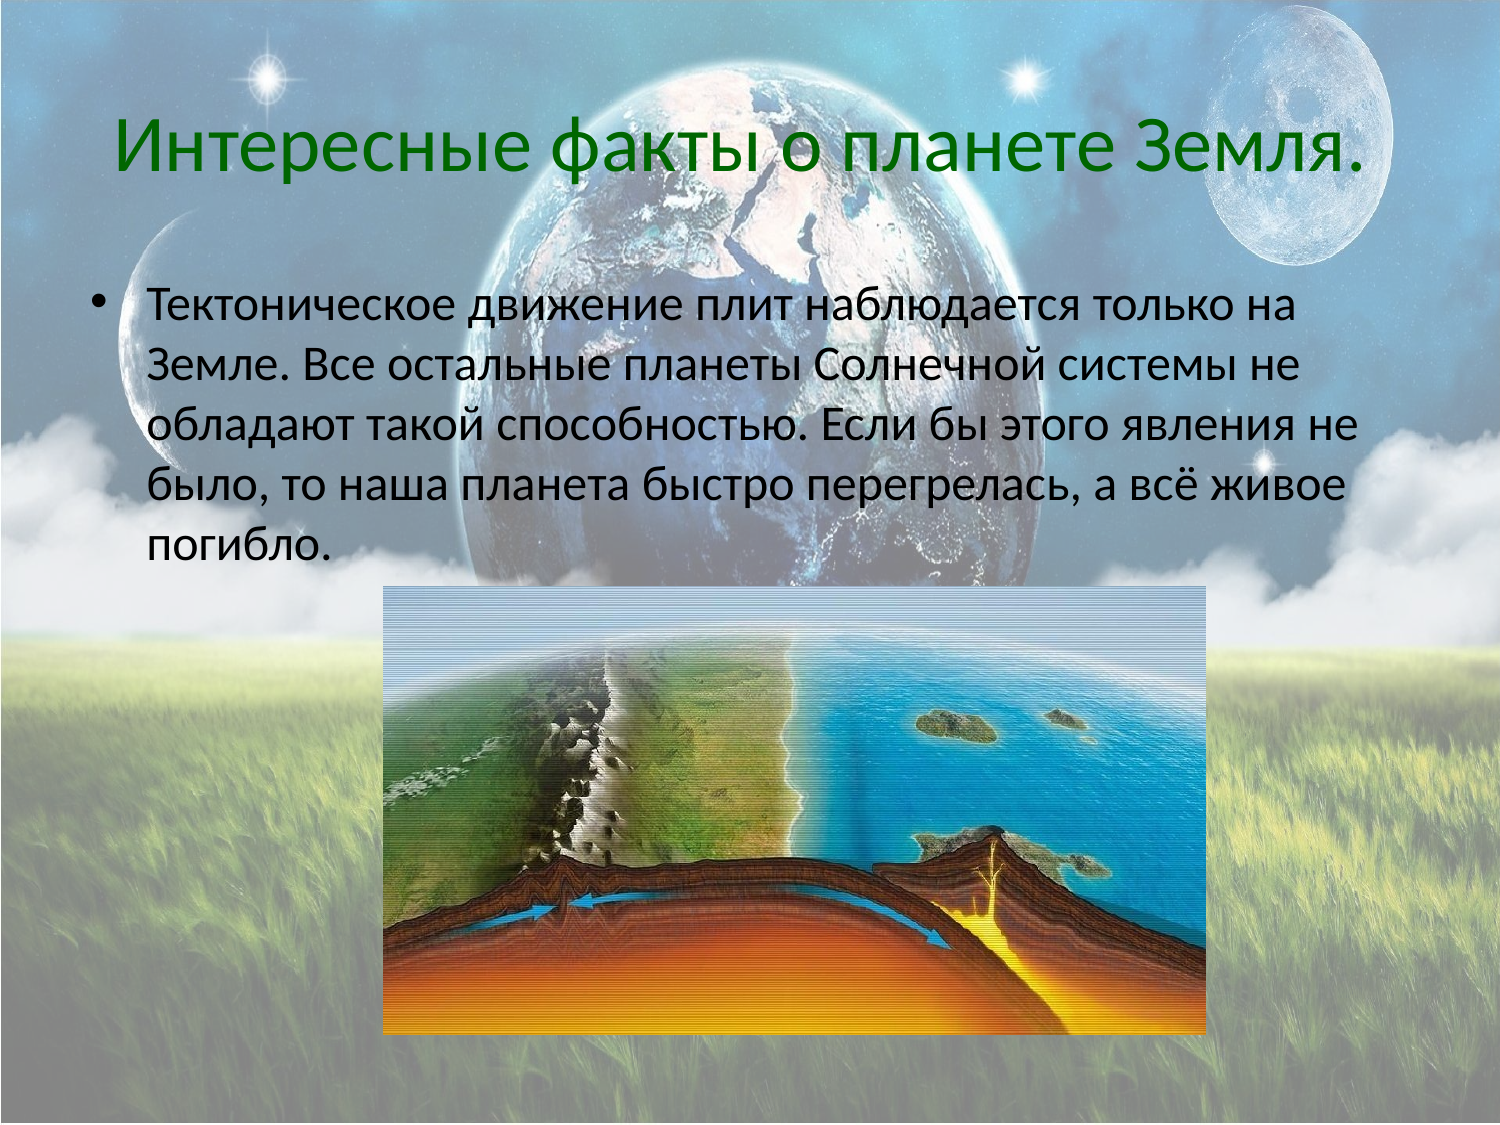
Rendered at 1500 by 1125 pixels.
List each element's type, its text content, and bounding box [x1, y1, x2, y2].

list Тектоническое движение плит наблюдается только на Земле. Все остальные планеты Солнечной системы не обладают такой способностью. Если бы этого явления не было, то наша планета быстро перегрелась, а всё живое погибло. [75, 262, 1425, 1005]
picture [1142, 762, 1152, 766]
picture [383, 585, 1206, 1036]
title Интересные факты о планете Земля. [75, 45, 1425, 233]
picture [1148, 747, 1157, 753]
picture [1127, 756, 1139, 761]
picture [885, 707, 903, 713]
picture [840, 734, 858, 739]
picture [1196, 790, 1206, 794]
